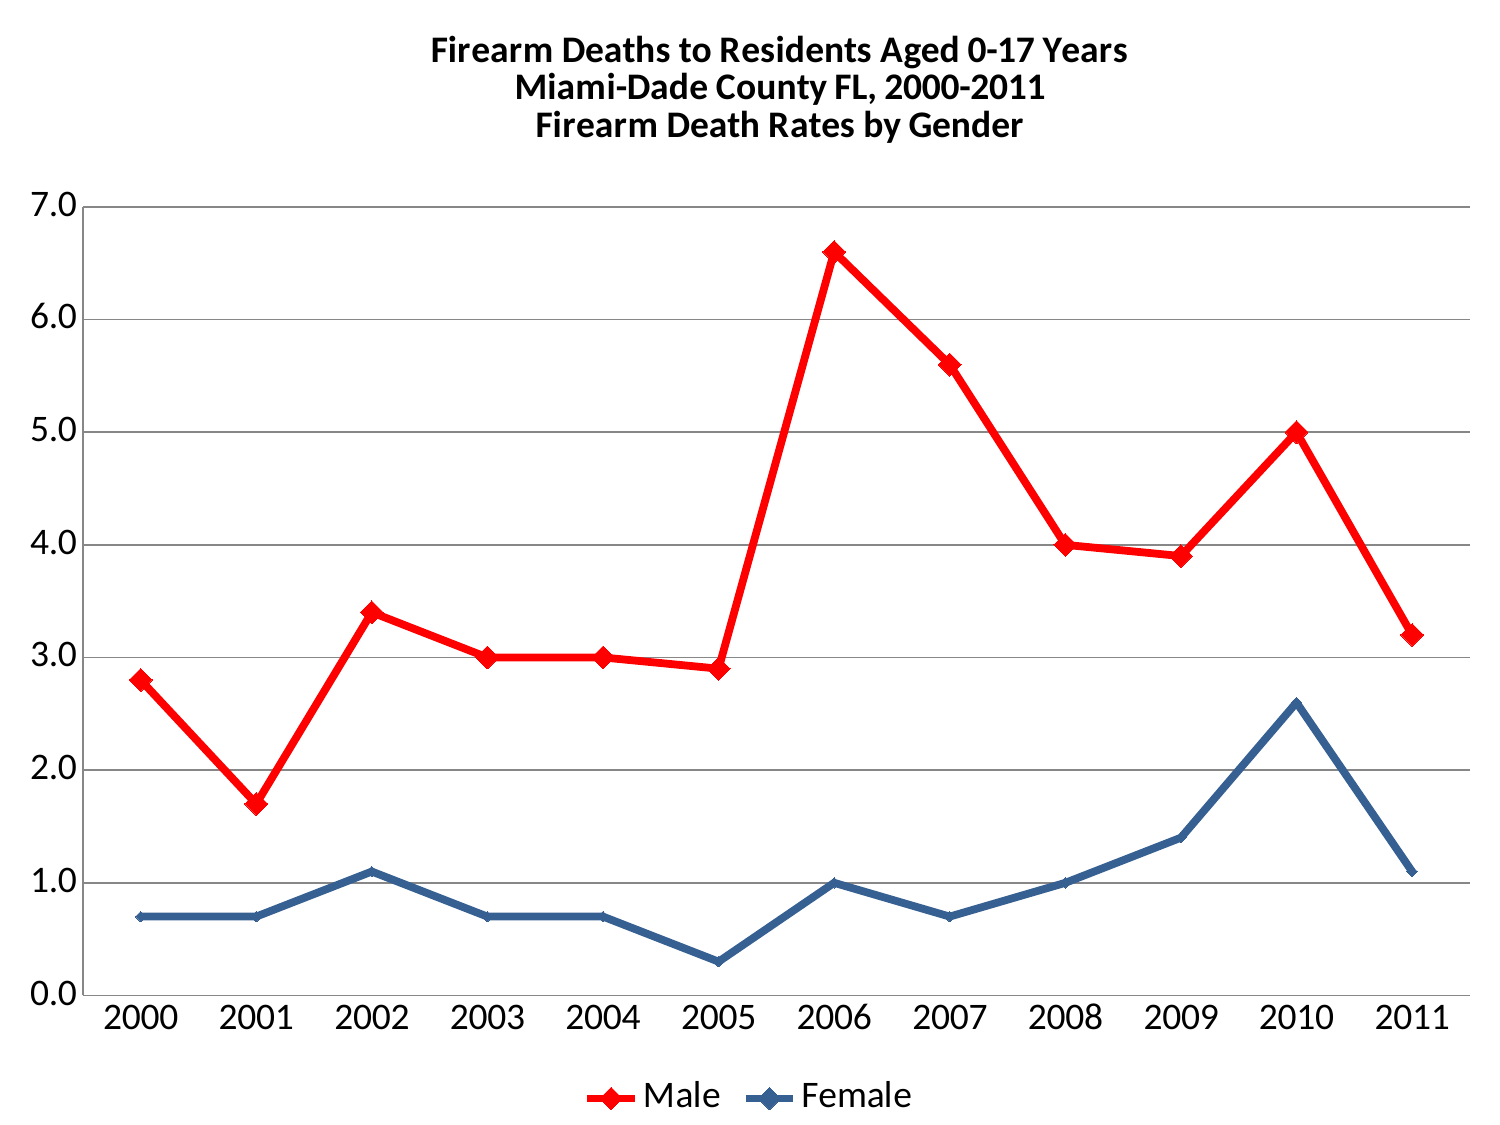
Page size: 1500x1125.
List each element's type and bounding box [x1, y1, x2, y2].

chart [0, 0, 1500, 1125]
